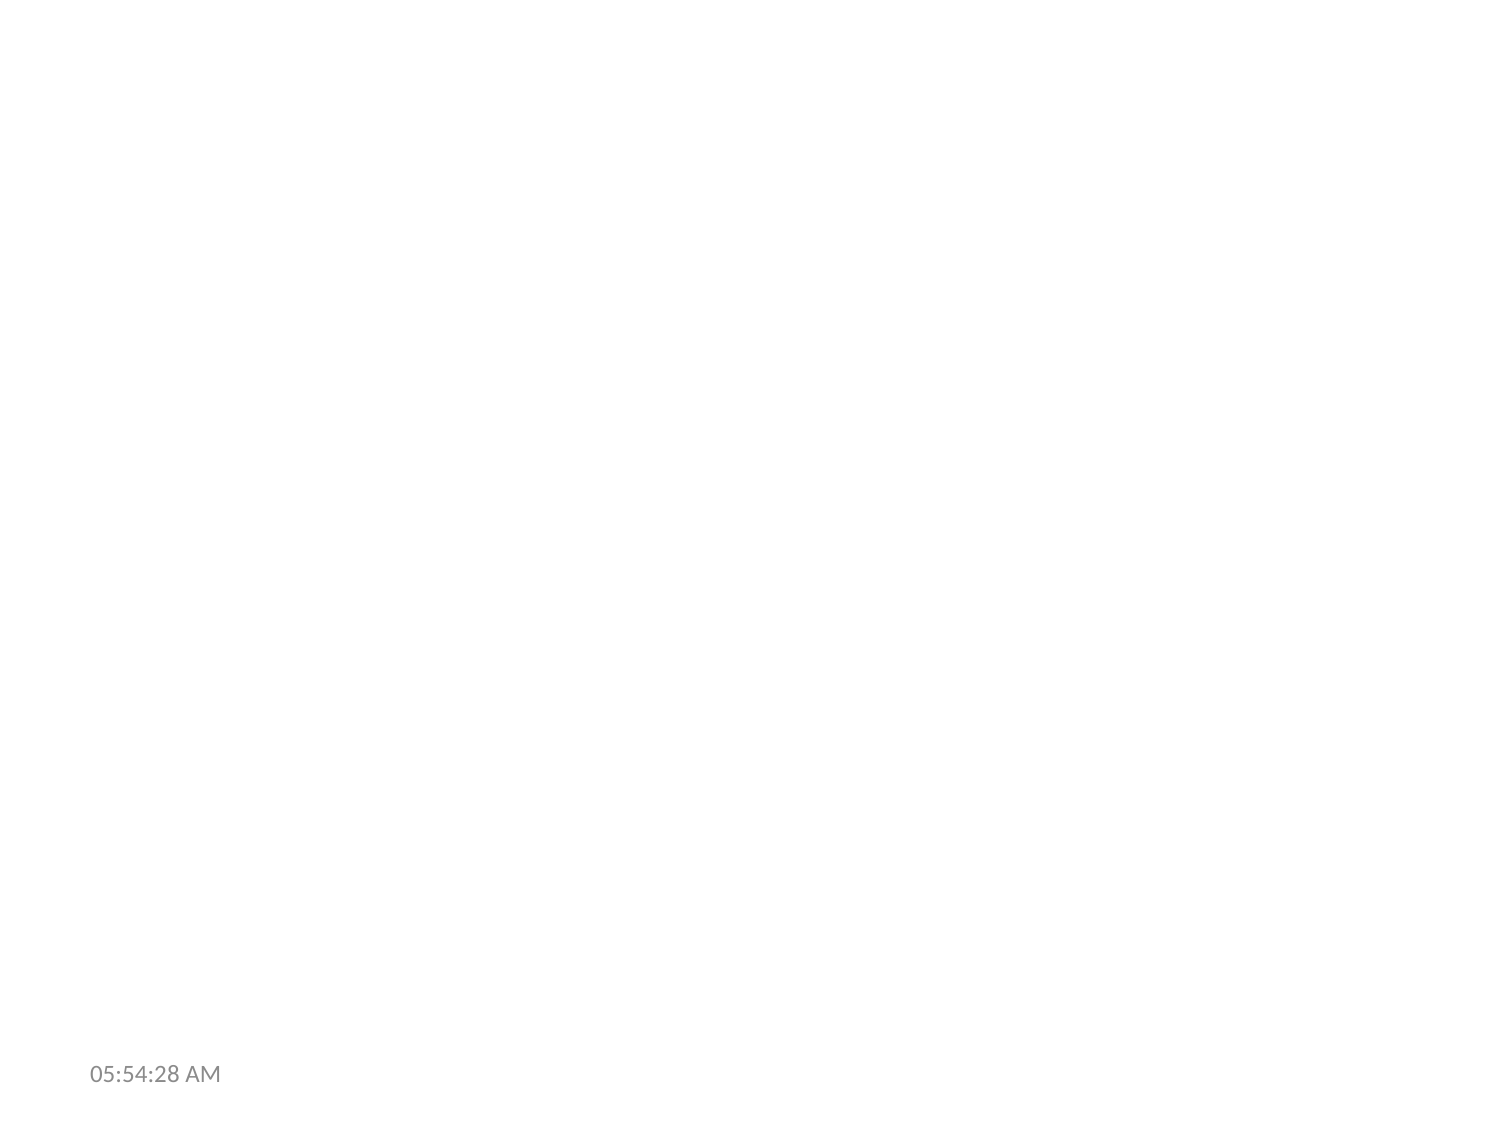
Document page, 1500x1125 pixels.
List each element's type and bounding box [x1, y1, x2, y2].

slide_number [75, 1042, 425, 1103]
